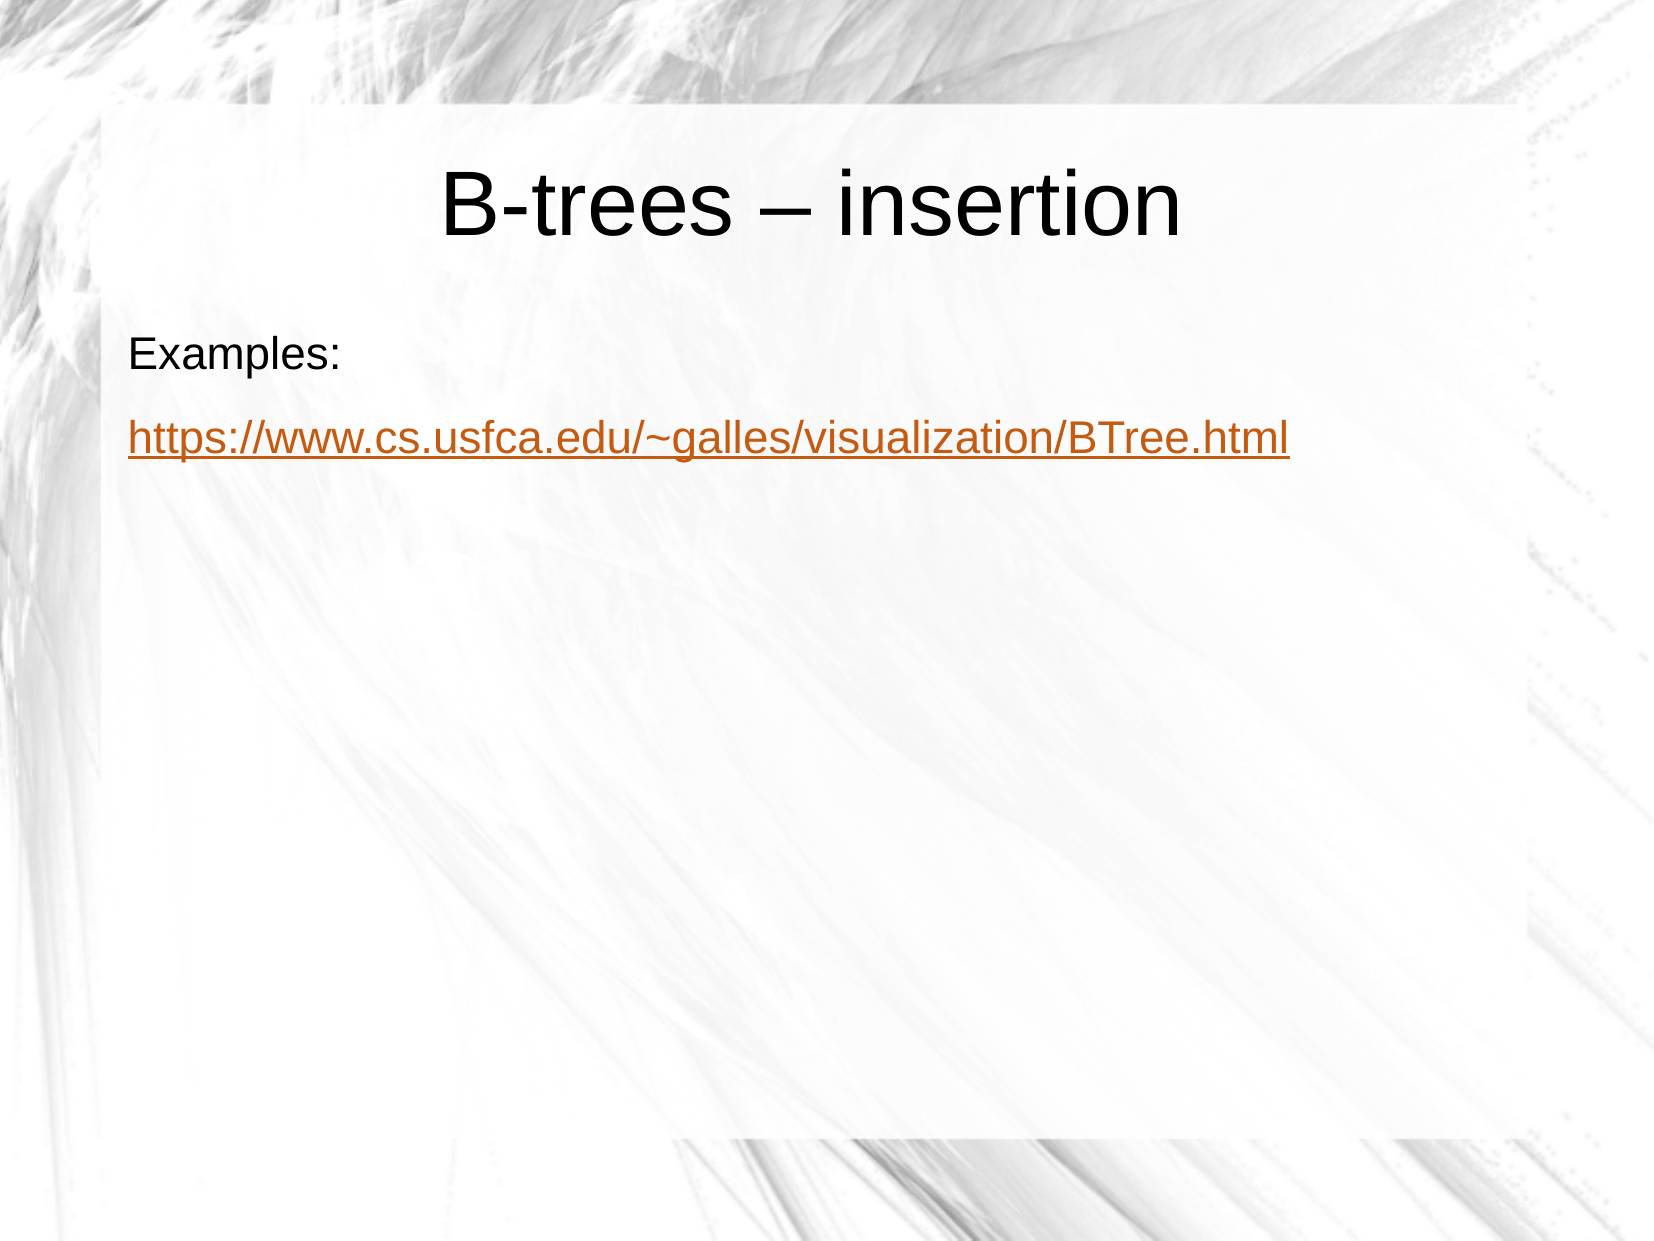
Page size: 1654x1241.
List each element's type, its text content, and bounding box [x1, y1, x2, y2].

list Examples: https://www.cs.usfca.edu/~galles/visualization/BTree.html [118, 319, 1571, 1109]
picture [0, 0, 1654, 1241]
title B-trees – insertion [118, 93, 1506, 299]
